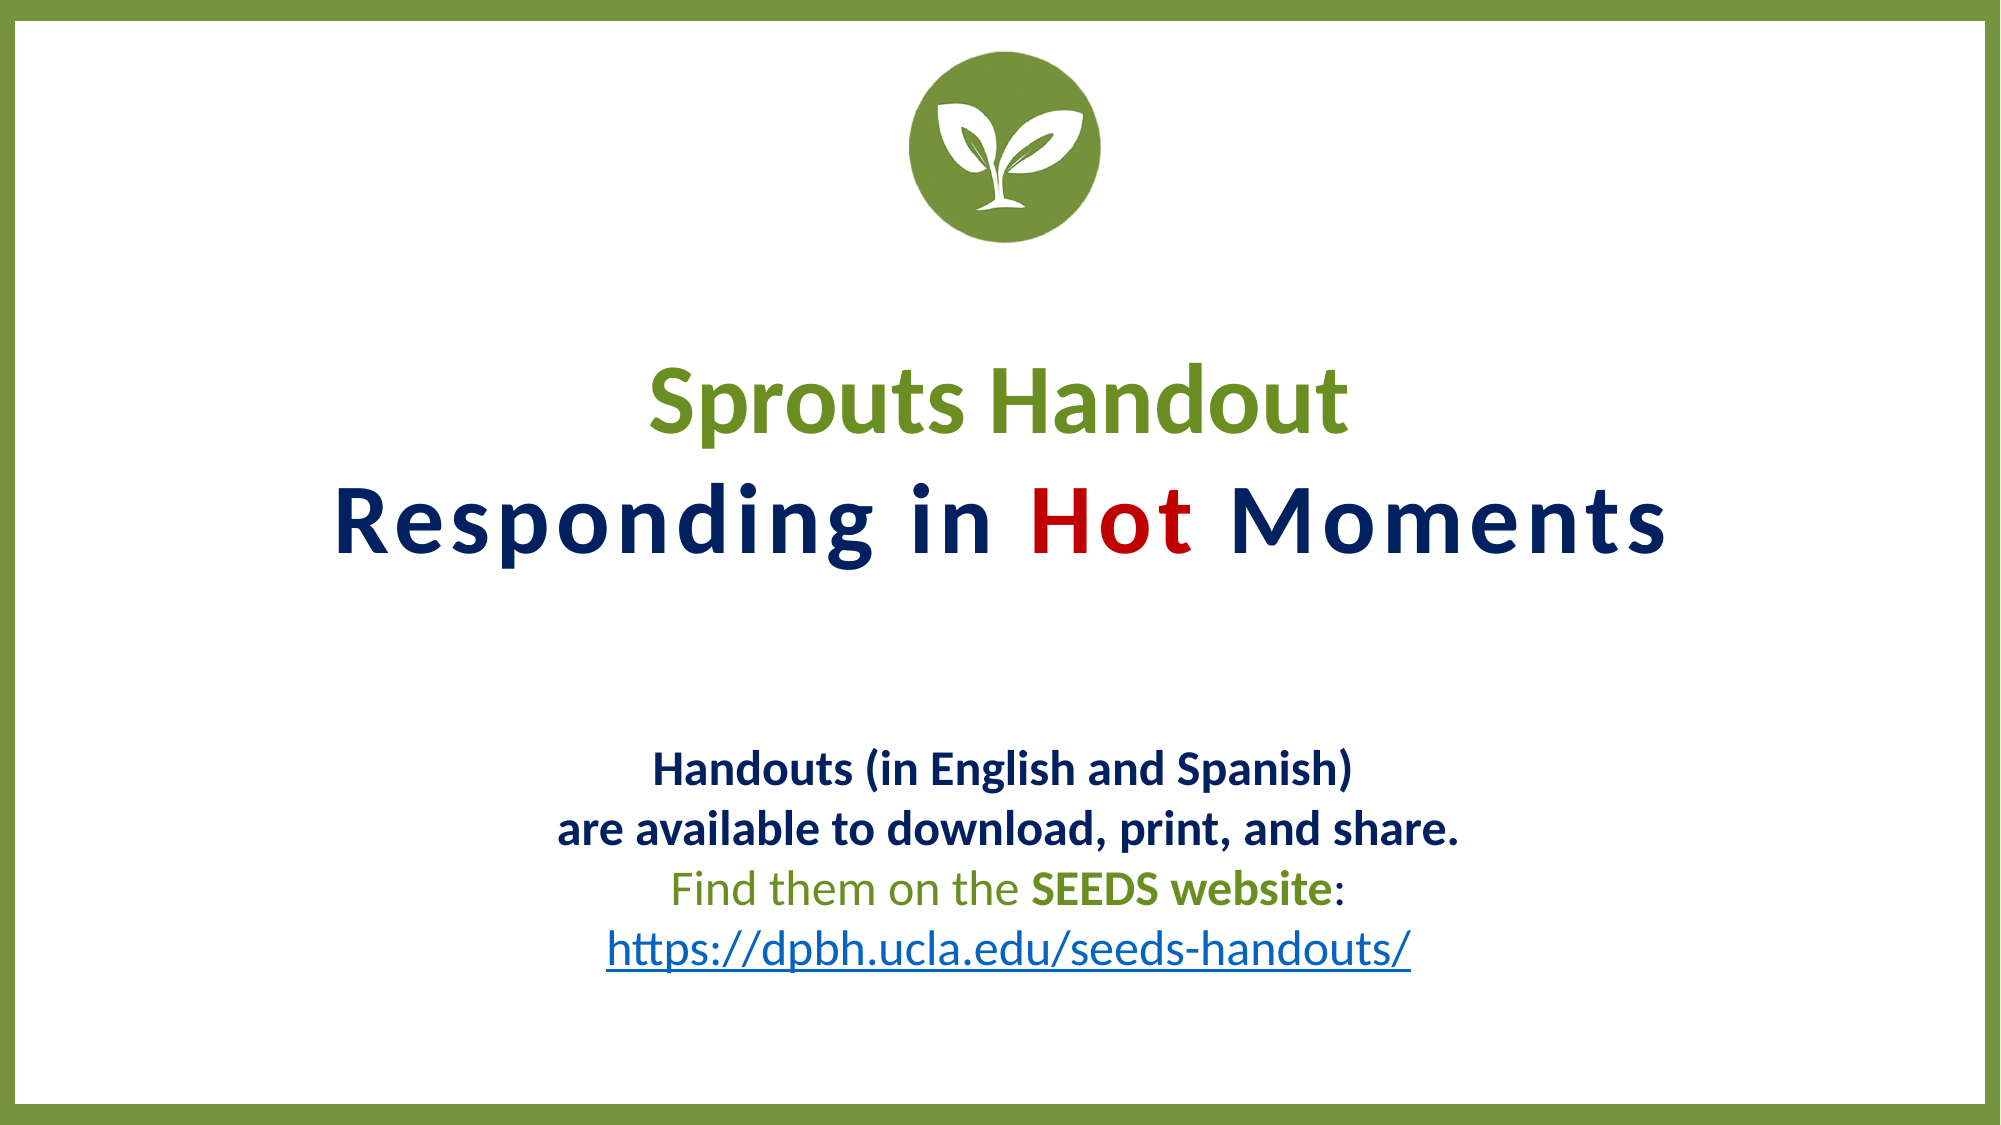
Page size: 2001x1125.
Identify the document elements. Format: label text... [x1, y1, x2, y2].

title Sprouts Handout Responding in Hot Moments [137, 345, 1863, 563]
text_box Handouts (in English and Spanish) are available to download, print, and share. Find them on the SEEDS website: https://dpbh.ucla.edu/seeds-handouts/ [505, 727, 1512, 983]
text_box [884, 25, 1112, 253]
picture [875, 38, 1125, 263]
